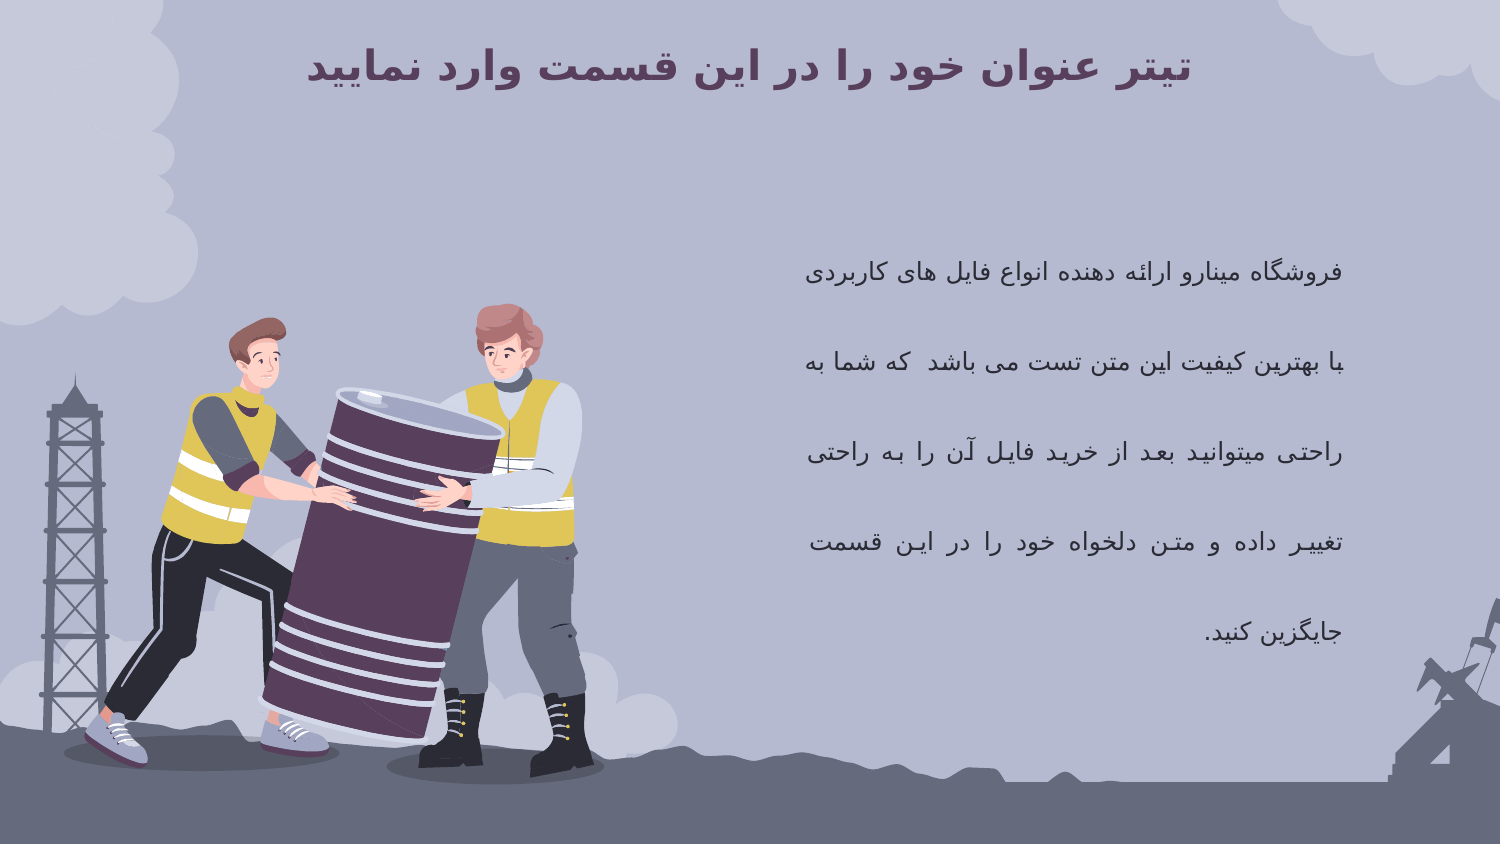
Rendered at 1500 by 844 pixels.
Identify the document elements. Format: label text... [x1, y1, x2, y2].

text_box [63, 303, 605, 785]
text_box فروشگاه مینارو ارائه دهنده انواع فایل های کاربردی با بهترین کیفیت این متن تست می باشد که شما به راحتی میتوانید بعد از خرید فایل آن را به راحتی تغییر داده و متن دلخواه خود را در این قسمت جایگزین کنید. [789, 188, 1358, 653]
text_box تیتر عنوان خود را در این قسمت وارد نمایید [0, 6, 1500, 96]
